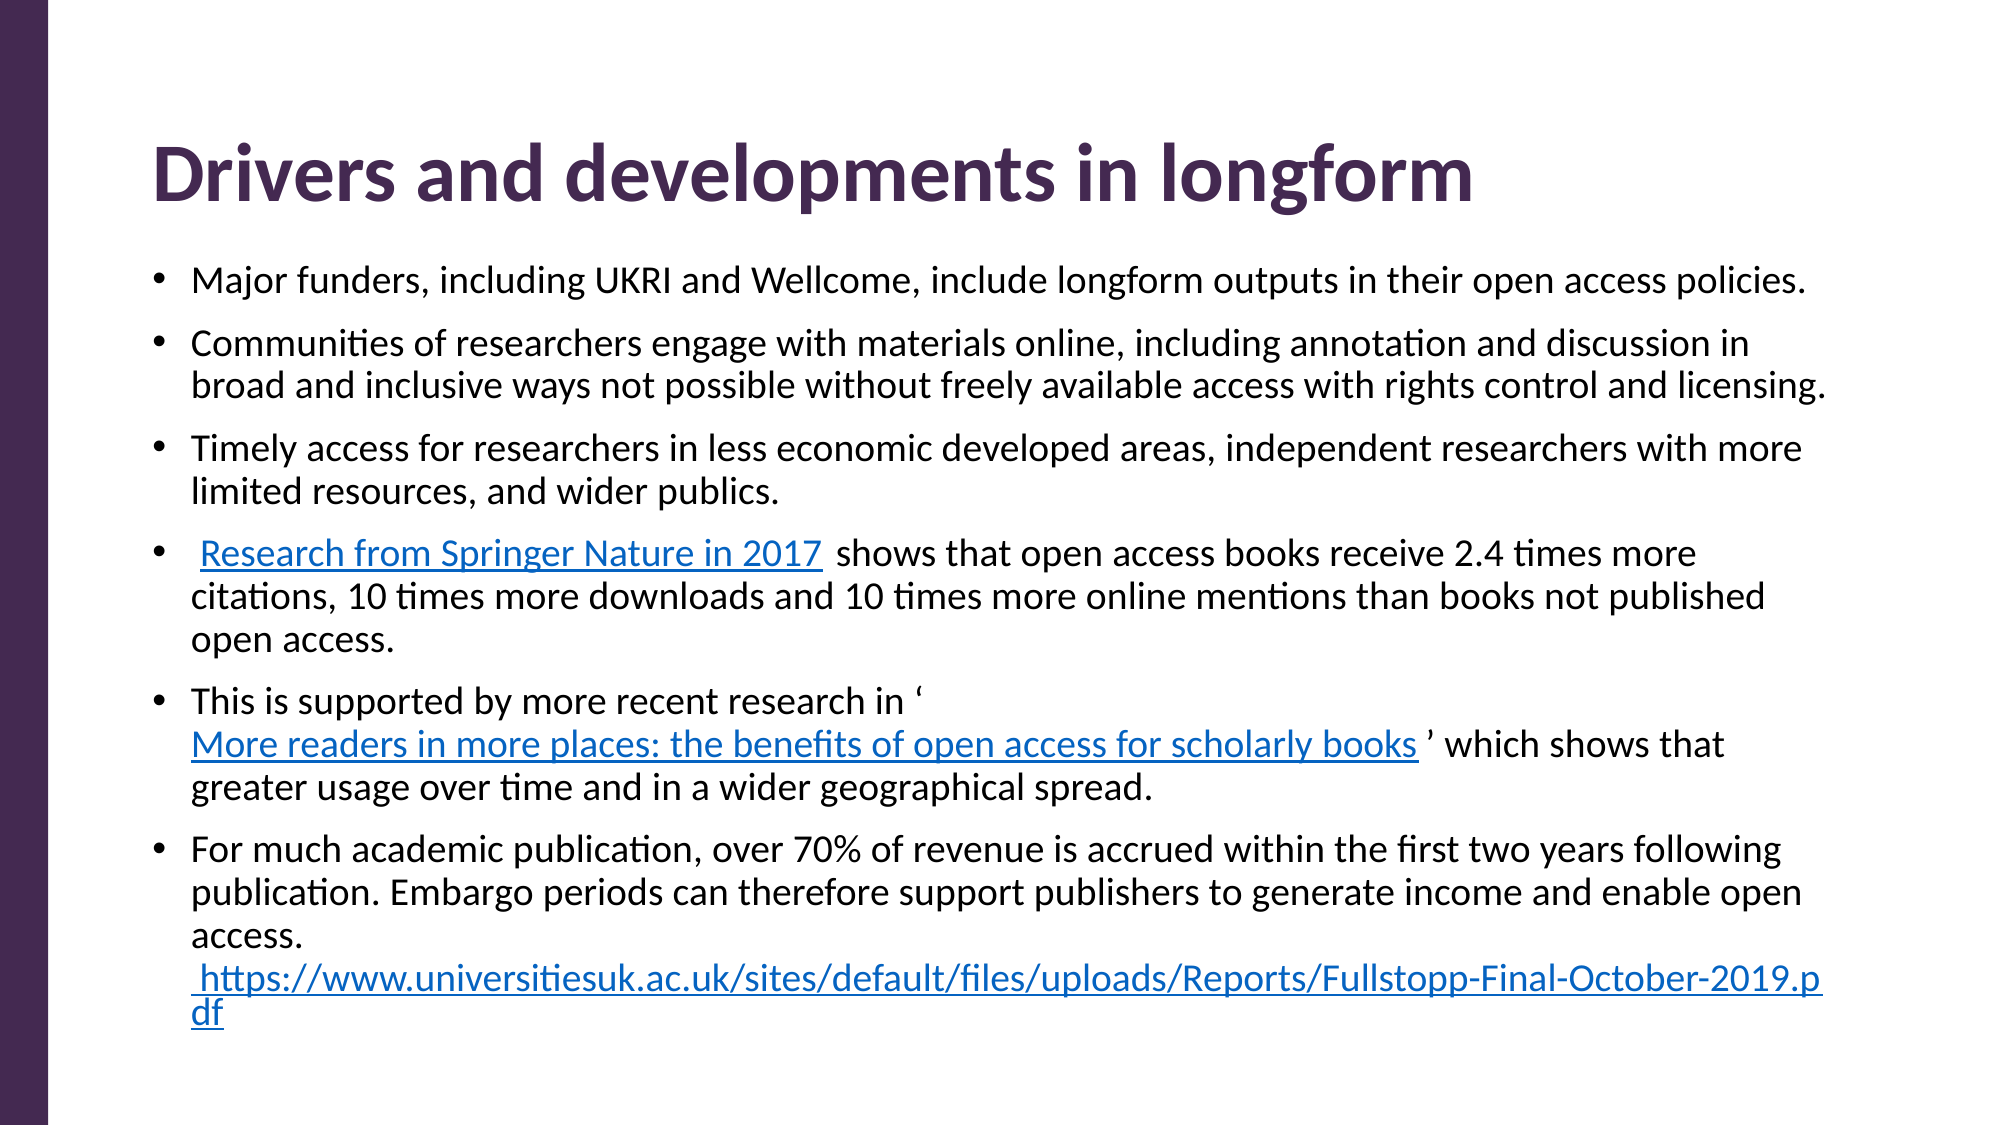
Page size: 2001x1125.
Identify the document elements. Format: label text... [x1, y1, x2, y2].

title Drivers and developments in longform [137, 59, 1863, 251]
text_box [0, 0, 49, 1125]
list Major funders, including UKRI and Wellcome, include longform outputs in their open access policies. Communities of researchers engage with materials online, including annotation and discussion in broad and inclusive ways not possible without freely available access with rights control and licensing. Timely access for researchers in less economic developed areas, independent researchers with more limited resources, and wider publics. Research from Springer Nature in 2017 shows that open access books receive 2.4 times more citations, 10 times more downloads and 10 times more online mentions than books not published open access. This is supported by more recent research in ‘More readers in more places: the benefits of open access for scholarly books’ which shows that greater usage over time and in a wider geographical spread. For much academic publication, over 70% of revenue is accrued within the first two years following publication. Embargo periods can therefore support publishers to generate income and enable open access. https://www.universitiesuk.ac.uk/sites/default/files/uploads/Reports/Fullstopp-Final-October-2019.pdf [137, 251, 1863, 1014]
